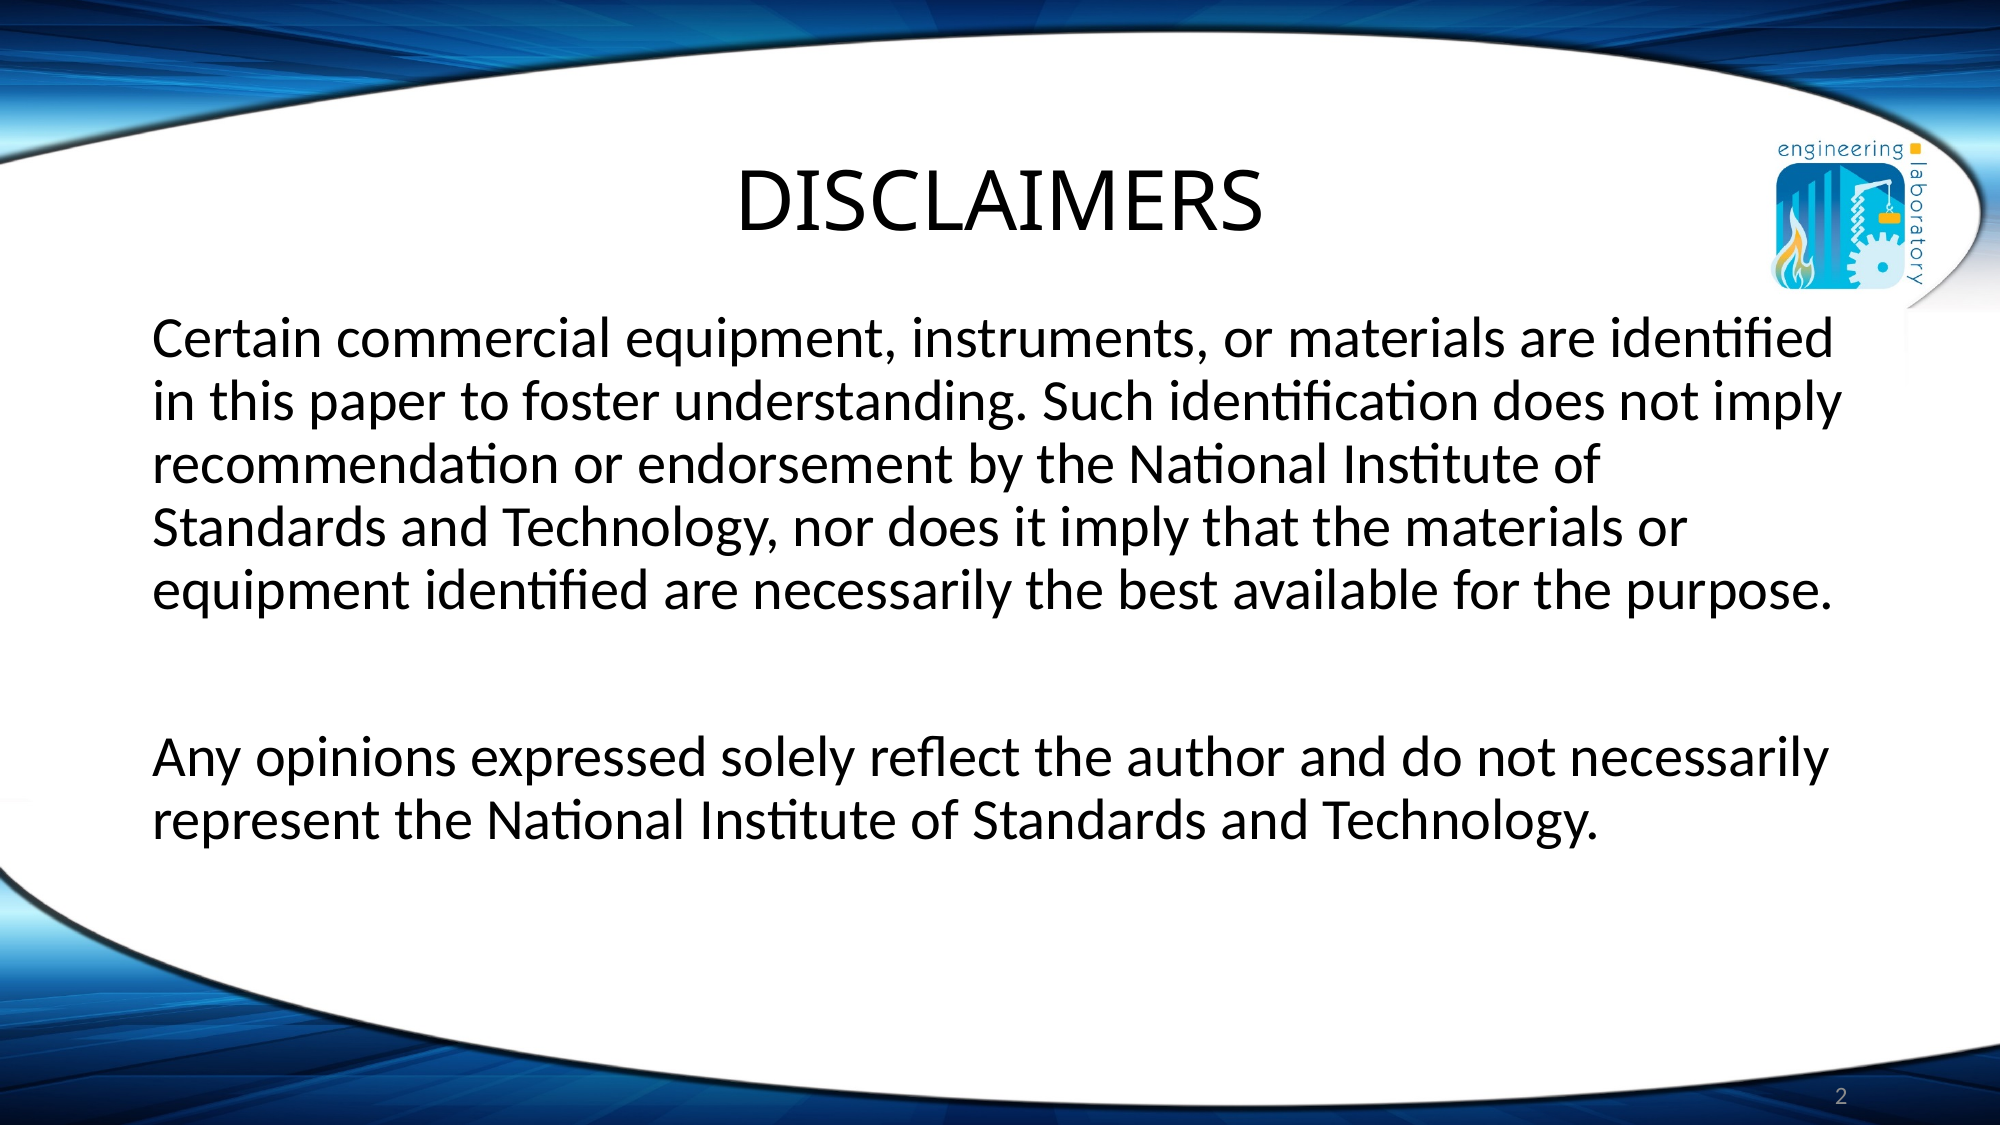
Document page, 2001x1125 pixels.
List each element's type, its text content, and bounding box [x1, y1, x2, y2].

picture [0, 0, 2000, 1125]
slide_number 2 [1412, 1065, 1863, 1125]
list Certain commercial equipment, instruments, or materials are identified in this paper to foster understanding. Such identification does not imply recommendation or endorsement by the National Institute of Standards and Technology, nor does it imply that the materials or equipment identified are necessarily the best available for the purpose. Any opinions expressed solely reflect the author and do not necessarily represent the National Institute of Standards and Technology. [137, 299, 1863, 1014]
title DISCLAIMERS [137, 129, 1863, 278]
